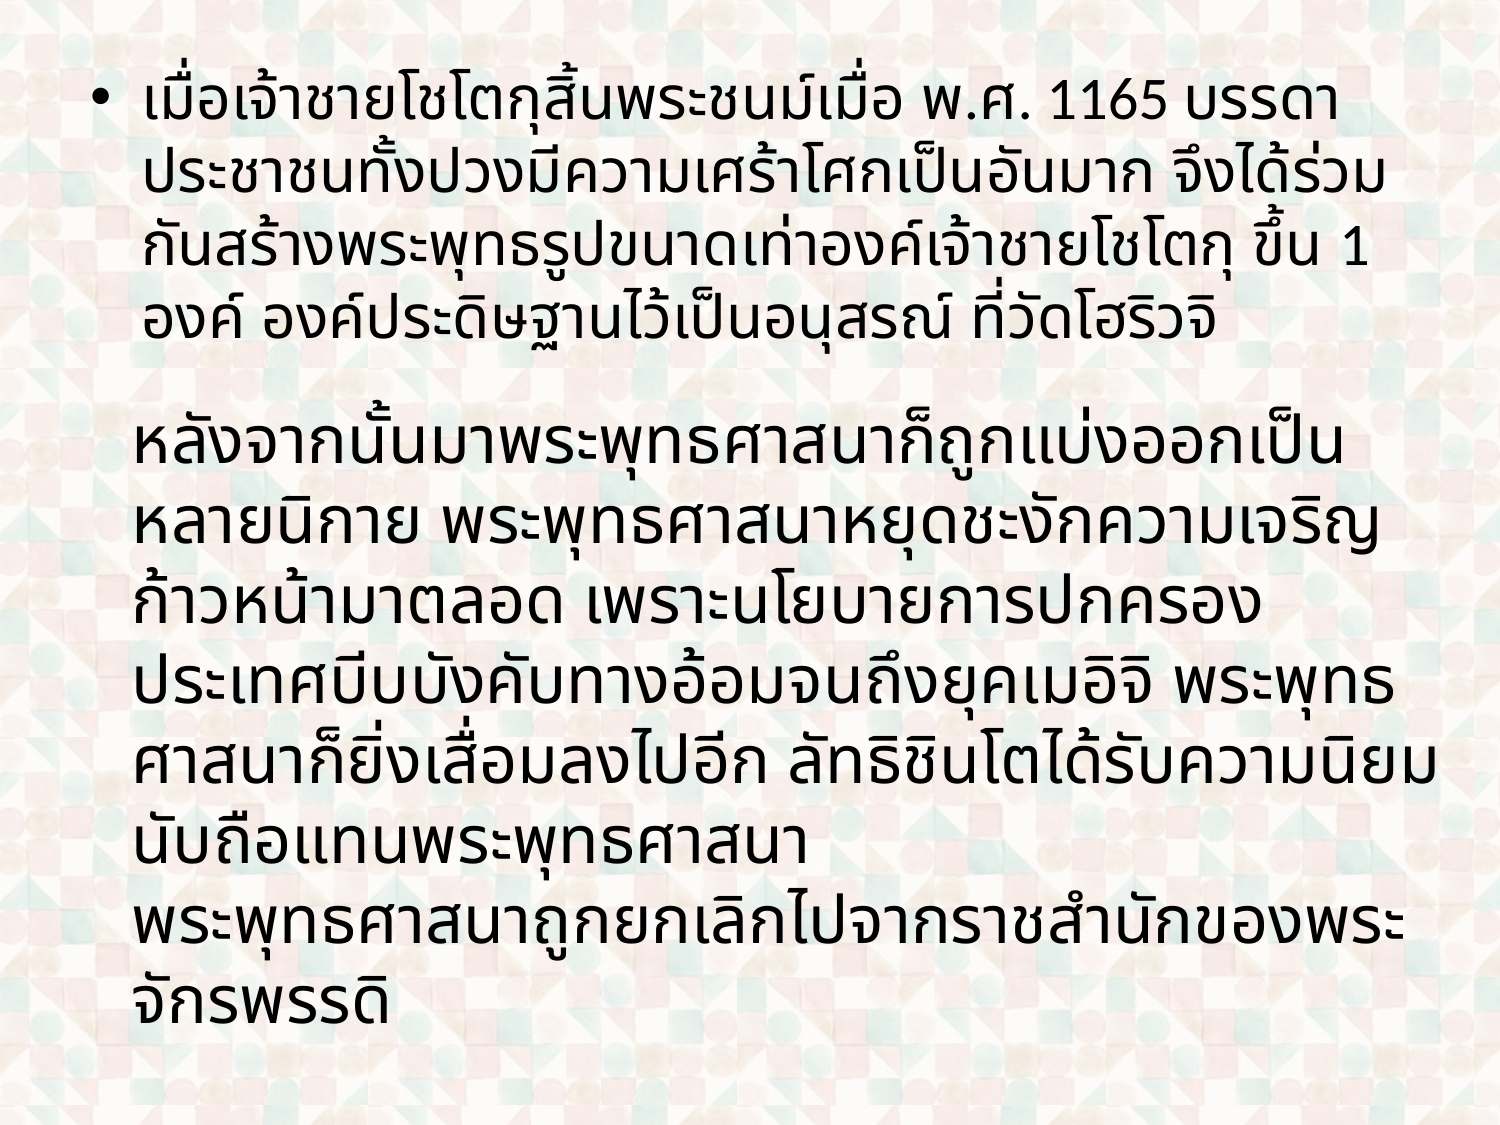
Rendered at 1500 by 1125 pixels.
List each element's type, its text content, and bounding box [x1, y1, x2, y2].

text_box หลังจากนั้นมาพระพุทธศาสนาก็ถูกแบ่งออกเป็นหลายนิกาย พระพุทธศาสนาหยุดชะงักความเจริญก้าวหน้ามาตลอด เพราะนโยบายการปกครองประเทศบีบบังคับทางอ้อมจนถึงยุคเมอิจิ พระพุทธศาสนาก็ยิ่งเสื่อมลงไปอีก ลัทธิชินโตได้รับความนิยมนับถือแทนพระพุทธศาสนา พระพุทธศาสนาถูกยกเลิกไปจากราชสำนักของพระจักรพรรดิ [117, 389, 1465, 1044]
list เมื่อเจ้าชายโชโตกุสิ้นพระชนม์เมื่อ พ.ศ. 1165 บรรดาประชาชนทั้งปวงมีความเศร้าโศกเป็นอันมาก จึงได้ร่วมกันสร้างพระพุทธรูปขนาดเท่าองค์เจ้าชายโชโตกุ ขึ้น 1 องค์ องค์ประดิษฐานไว้เป็นอนุสรณ์ ที่วัดโฮริวจิ [75, 51, 1425, 399]
